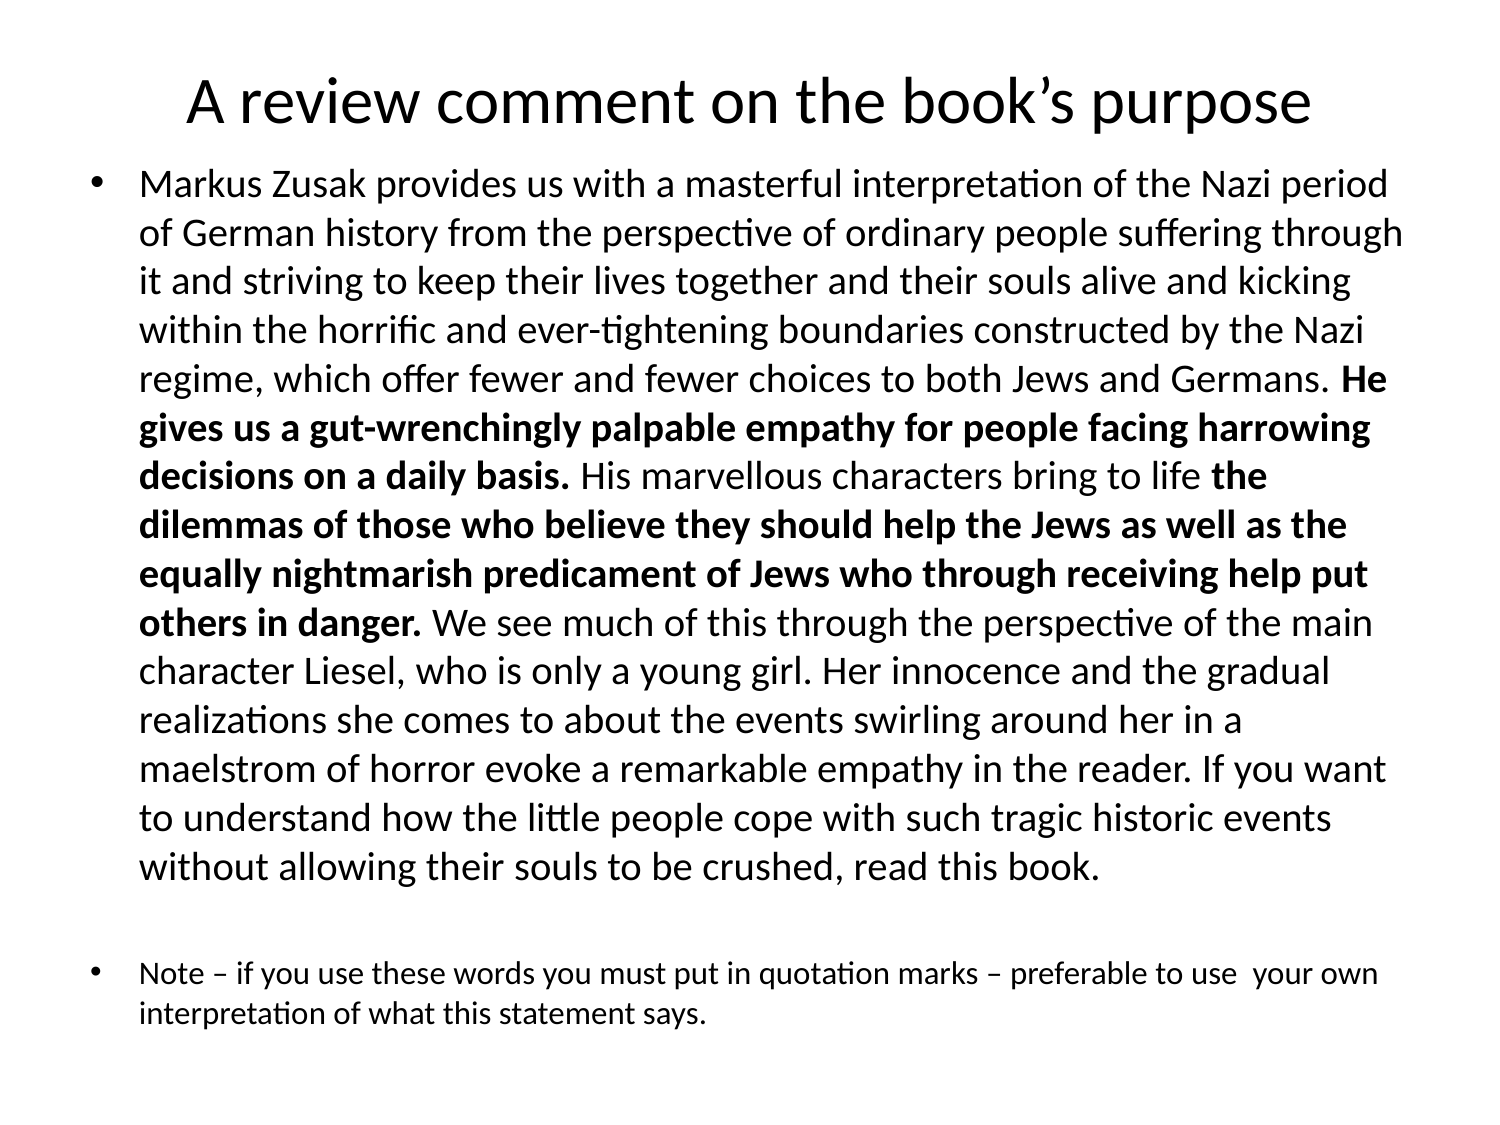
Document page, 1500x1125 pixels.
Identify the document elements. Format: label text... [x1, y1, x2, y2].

title A review comment on the book’s purpose [75, 45, 1425, 149]
list Markus Zusak provides us with a masterful interpretation of the Nazi period of German history from the perspective of ordinary people suffering through it and striving to keep their lives together and their souls alive and kicking within the horrific and ever-tightening boundaries constructed by the Nazi regime, which offer fewer and fewer choices to both Jews and Germans. He gives us a gut-wrenchingly palpable empathy for people facing harrowing decisions on a daily basis. His marvellous characters bring to life the dilemmas of those who believe they should help the Jews as well as the equally nightmarish predicament of Jews who through receiving help put others in danger. We see much of this through the perspective of the main character Liesel, who is only a young girl. Her innocence and the gradual realizations she comes to about the events swirling around her in a maelstrom of horror evoke a remarkable empathy in the reader. If you want to understand how the little people cope with such tragic historic events without allowing their souls to be crushed, read this book. Note – if you use these words you must put in quotation marks – preferable to use your own interpretation of what this statement says. [75, 149, 1425, 1083]
